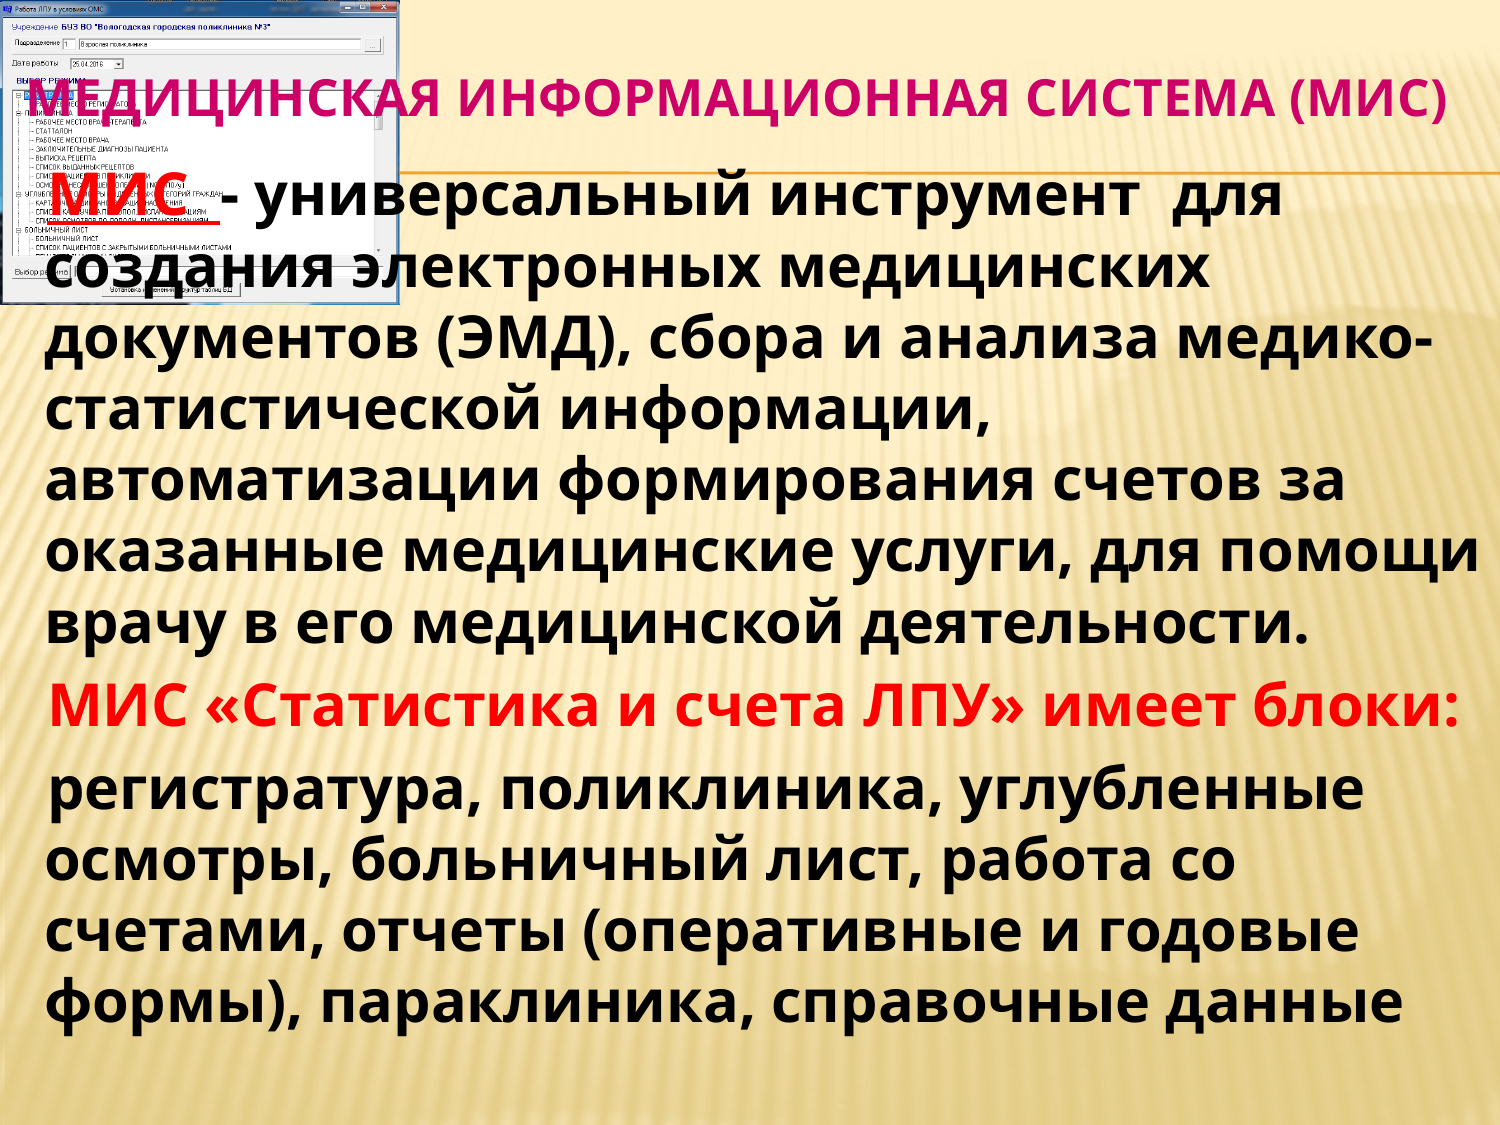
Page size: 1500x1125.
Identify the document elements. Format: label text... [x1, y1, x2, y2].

title медицинская информационная система (мис) [410, 30, 1475, 149]
list МИС - универсальный инструмент для создания электронных медицинских документов (ЭМД), сбора и анализа медико-статистической информации, автоматизации формирования счетов за оказанные медицинские услуги, для помощи врачу в его медицинской деятельности. МИС «Статистика и счета ЛПУ» имеет блоки: регистратура, поликлиника, углубленные осмотры, больничный лист, работа со счетами, отчеты (оперативные и годовые формы), параклиника, справочные данные [29, 149, 1500, 1090]
picture [0, 0, 401, 305]
